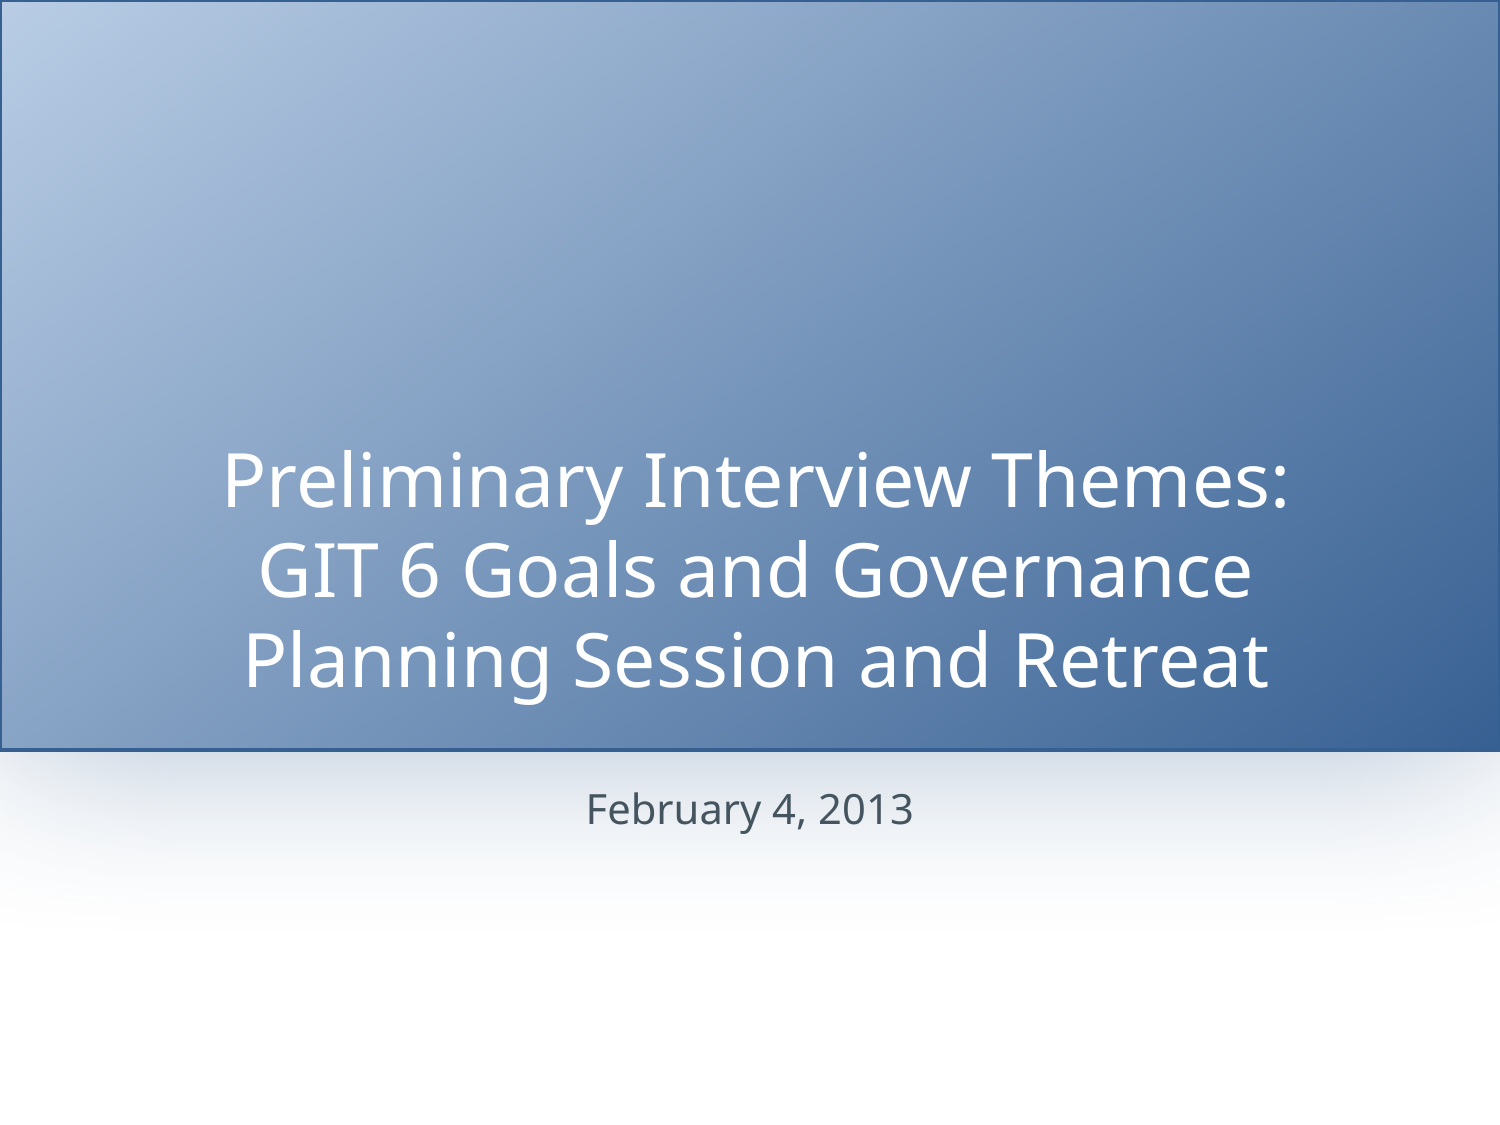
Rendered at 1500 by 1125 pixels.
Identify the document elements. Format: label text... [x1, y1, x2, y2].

title Preliminary Interview Themes: GIT 6 Goals and Governance Planning Session and Retreat [135, 439, 1378, 786]
subtitle February 4, 2013 [188, 775, 1312, 982]
